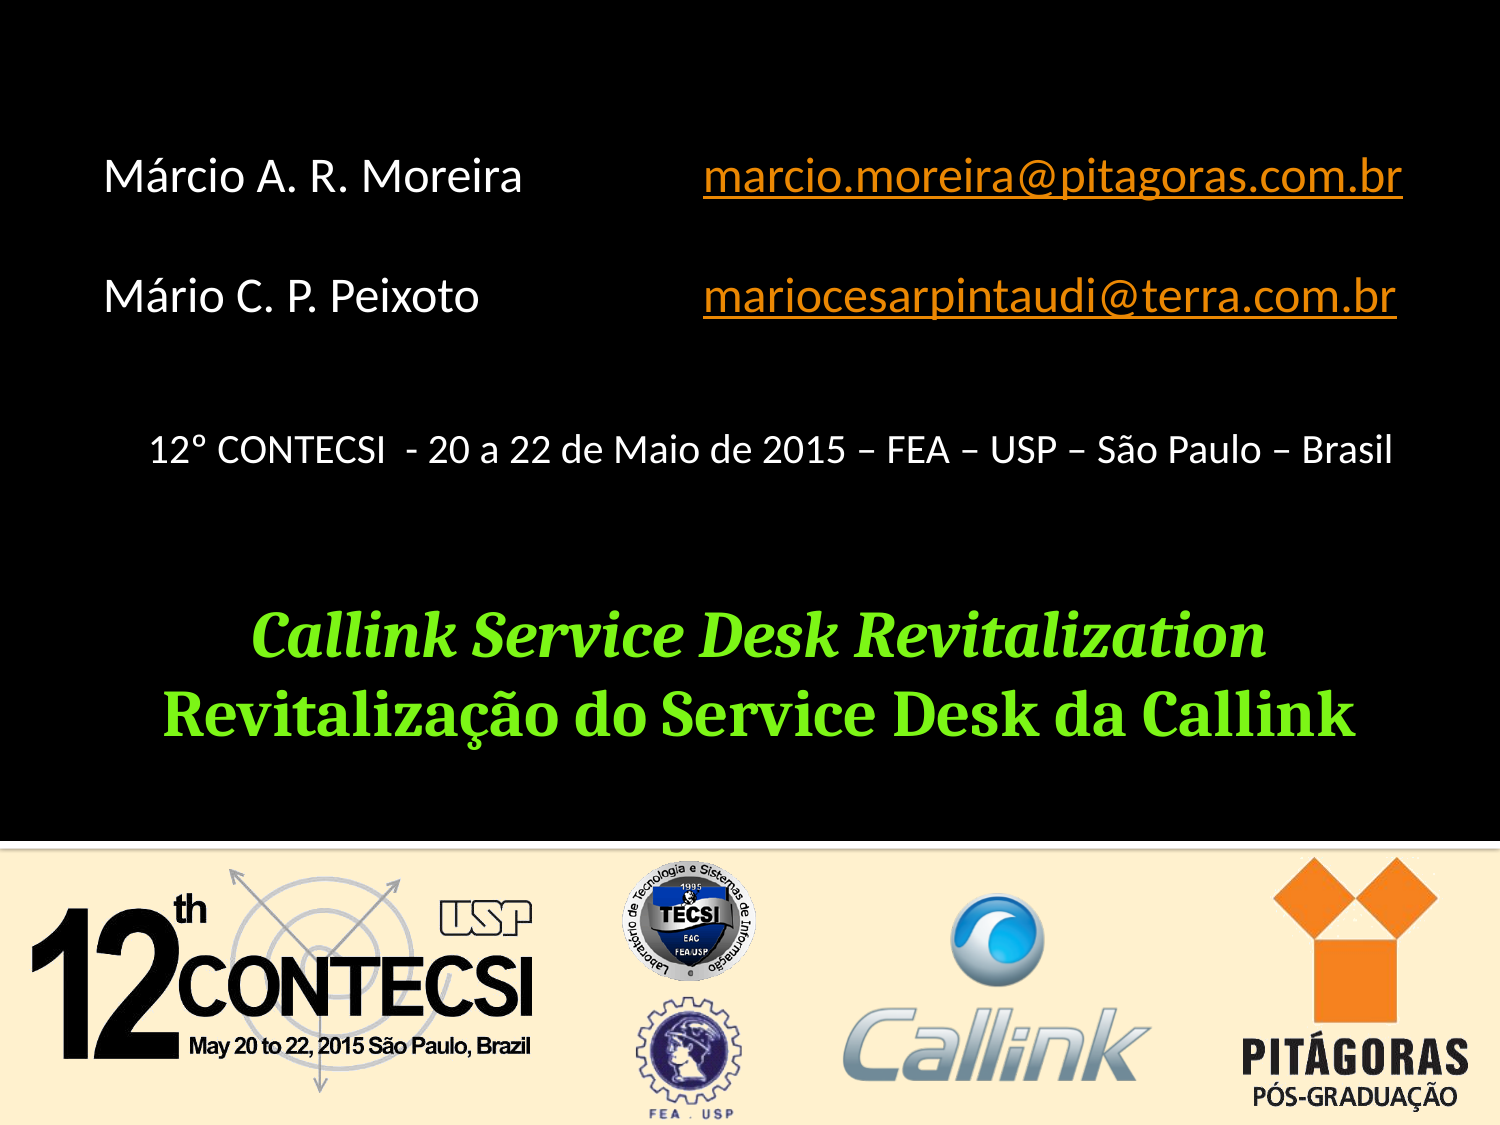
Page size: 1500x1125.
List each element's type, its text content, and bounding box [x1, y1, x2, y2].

picture [620, 856, 757, 984]
picture [621, 990, 757, 1125]
picture [29, 869, 538, 1094]
title Callink Service Desk Revitalization Revitalização do Service Desk da Callink [76, 527, 1436, 814]
picture [840, 874, 1161, 1115]
picture [1243, 857, 1468, 1112]
subtitle Márcio A. R. Moreira marcio.moreira@pitagoras.com.br Mário C. P. Peixoto mariocesarpintaudi@terra.com.br 12º CONTECSI - 20 a 22 de Maio de 2015 – FEA – USP – São Paulo – Brasil [83, 66, 1447, 548]
